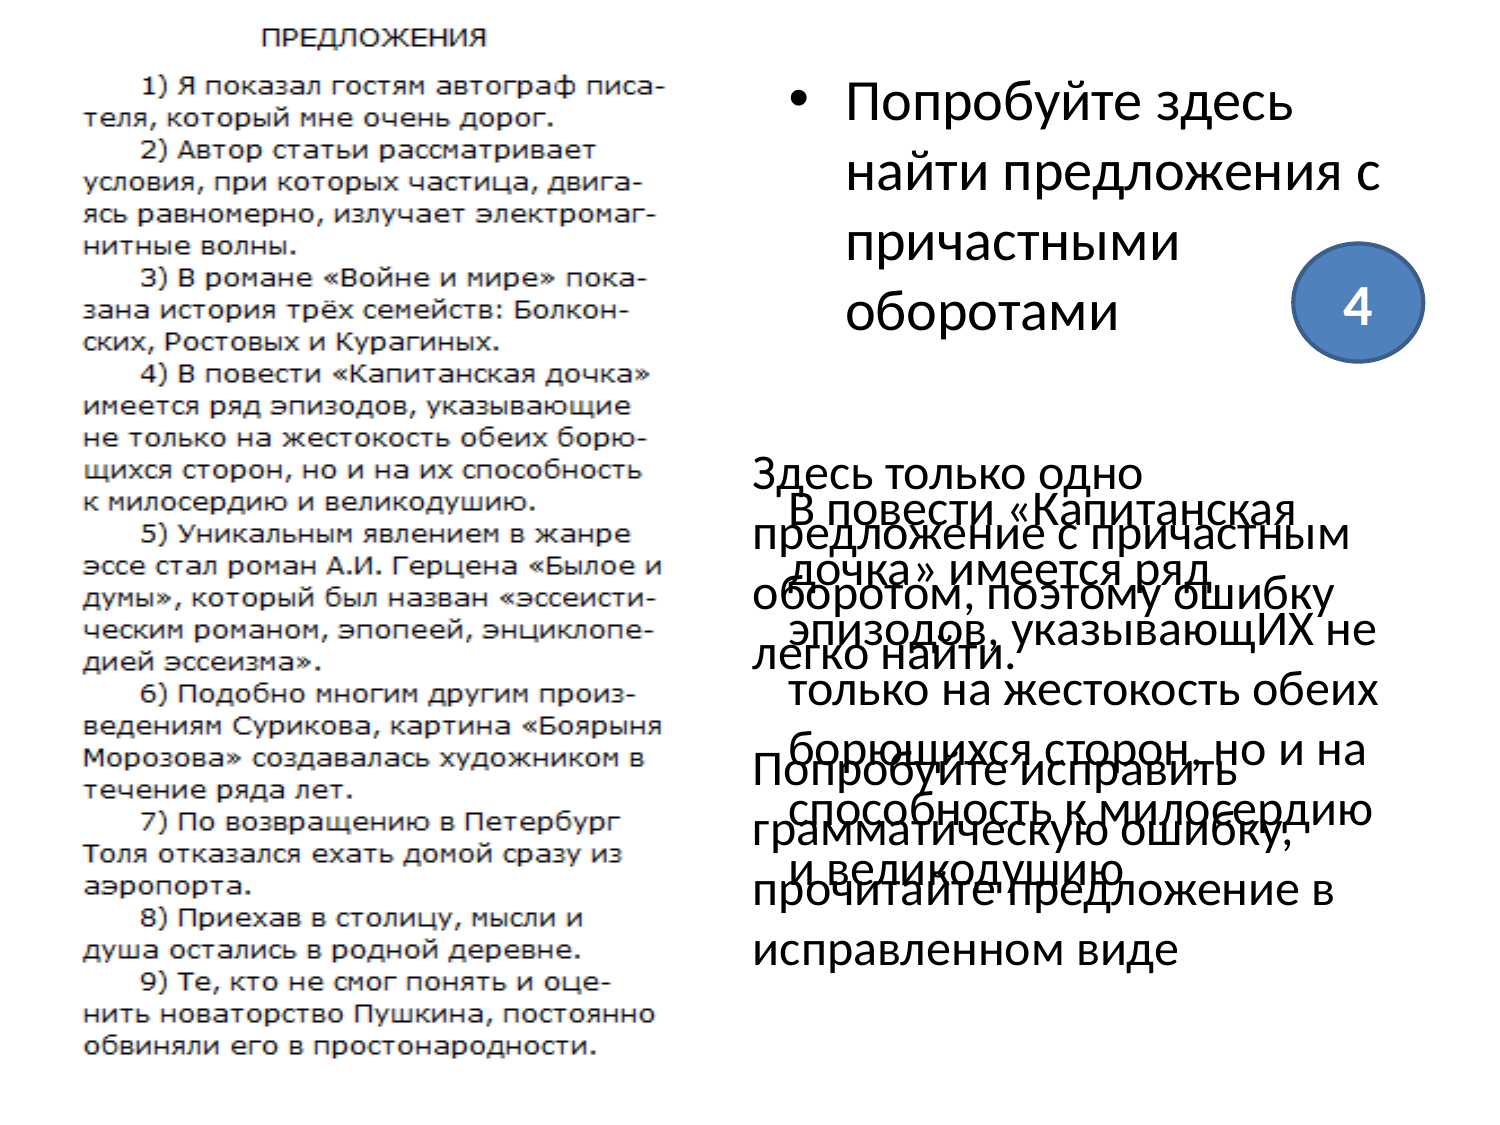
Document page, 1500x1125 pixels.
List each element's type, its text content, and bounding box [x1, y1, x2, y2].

text_box 4 [1291, 241, 1426, 364]
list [0, 0, 774, 1083]
text_box Здесь только одно предложение с причастным оборотом, поэтому ошибку легко найти. [777, 432, 1447, 688]
text_box Попробуйте исправить грамматическую ошибку, прочитайте предложение в исправленном виде [777, 903, 1388, 983]
text_box В повести «Капитанская дочка» имеется ряд эпизодов, указывающИХ не только на жестокость обеих борющихся сторон, но и на способность к милосердию и великодушию [777, 467, 1412, 903]
list Попробуйте здесь найти предложения с причастными оборотами [777, 54, 1437, 374]
